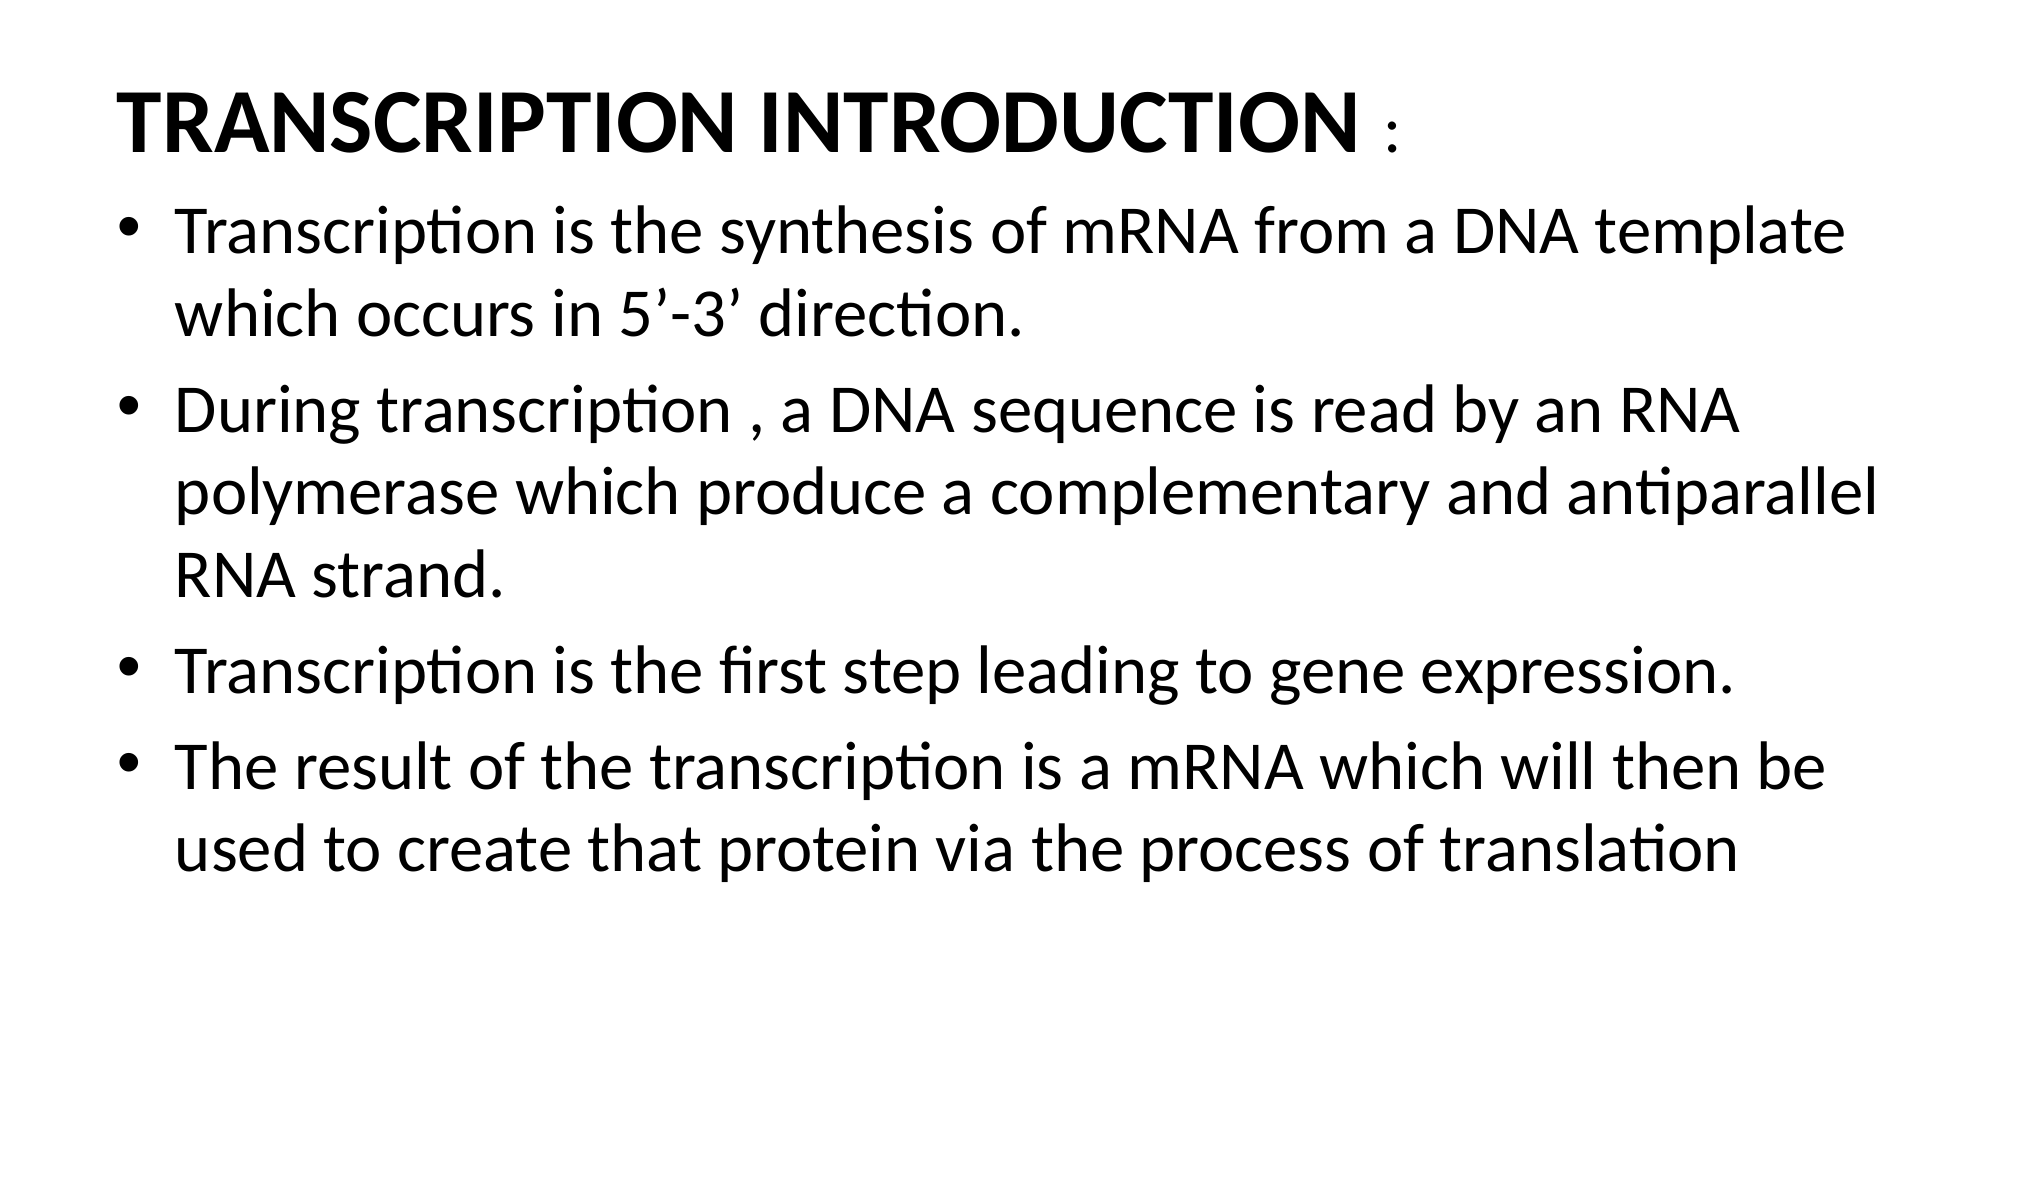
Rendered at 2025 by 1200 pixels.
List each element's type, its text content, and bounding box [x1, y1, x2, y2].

list TRANSCRIPTION INTRODUCTION : Transcription is the synthesis of mRNA from a DNA template which occurs in 5’-3’ direction. During transcription , a DNA sequence is read by an RNA polymerase which produce a complementary and antiparallel RNA strand. Transcription is the first step leading to gene expression. The result of the transcription is a mRNA which will then be used to create that protein via the process of translation [101, 53, 1924, 1107]
